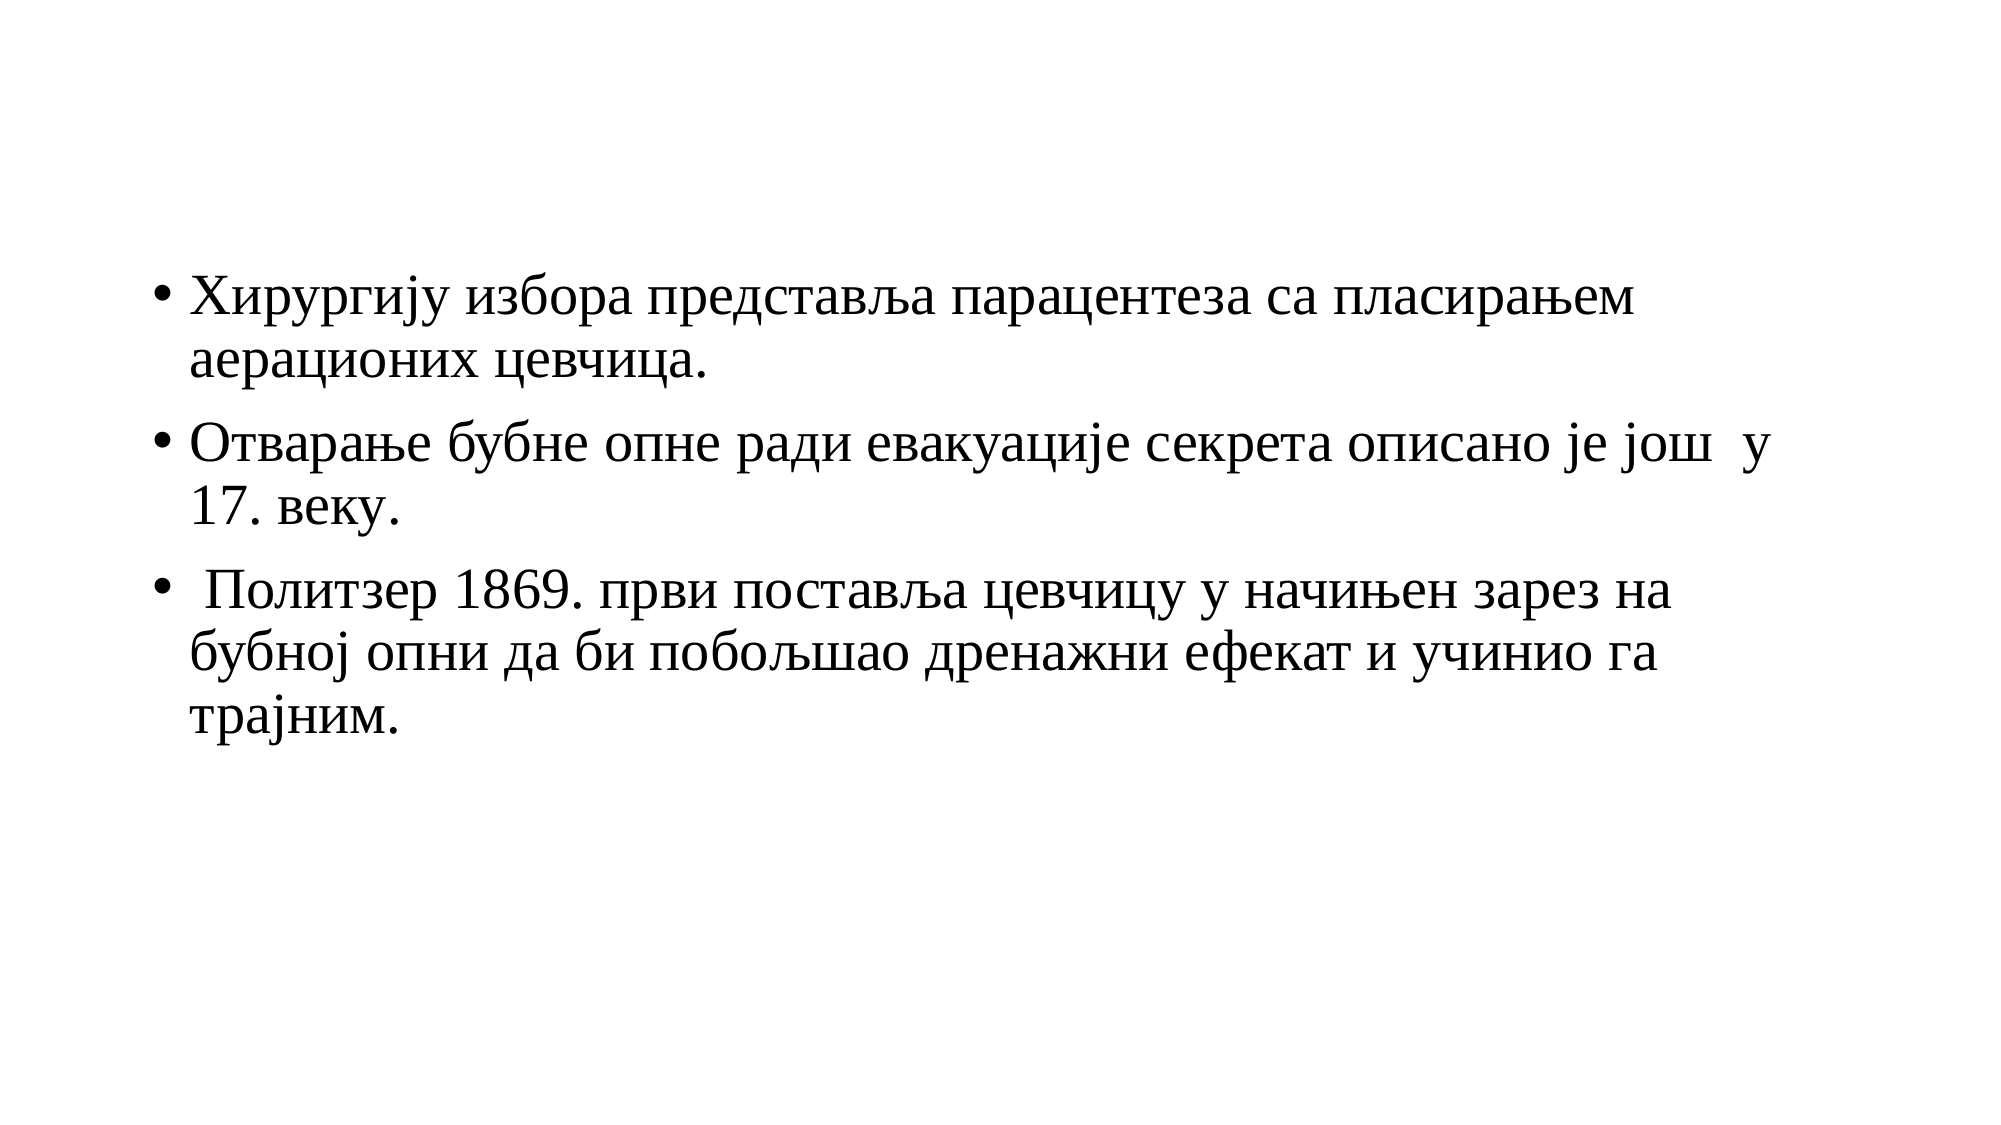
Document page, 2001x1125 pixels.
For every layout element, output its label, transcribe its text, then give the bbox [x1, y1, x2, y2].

list Хирургију избора представља парацентеза са пласирањем аерационих цевчица. Отварање бубне опне ради евакуације секрета описано је још у 17. веку. Политзер 1869. први поставља цевчицу у начињен зарез на бубној опни да би побољшао дренажни ефекат и учинио га трајним. [137, 257, 1863, 971]
